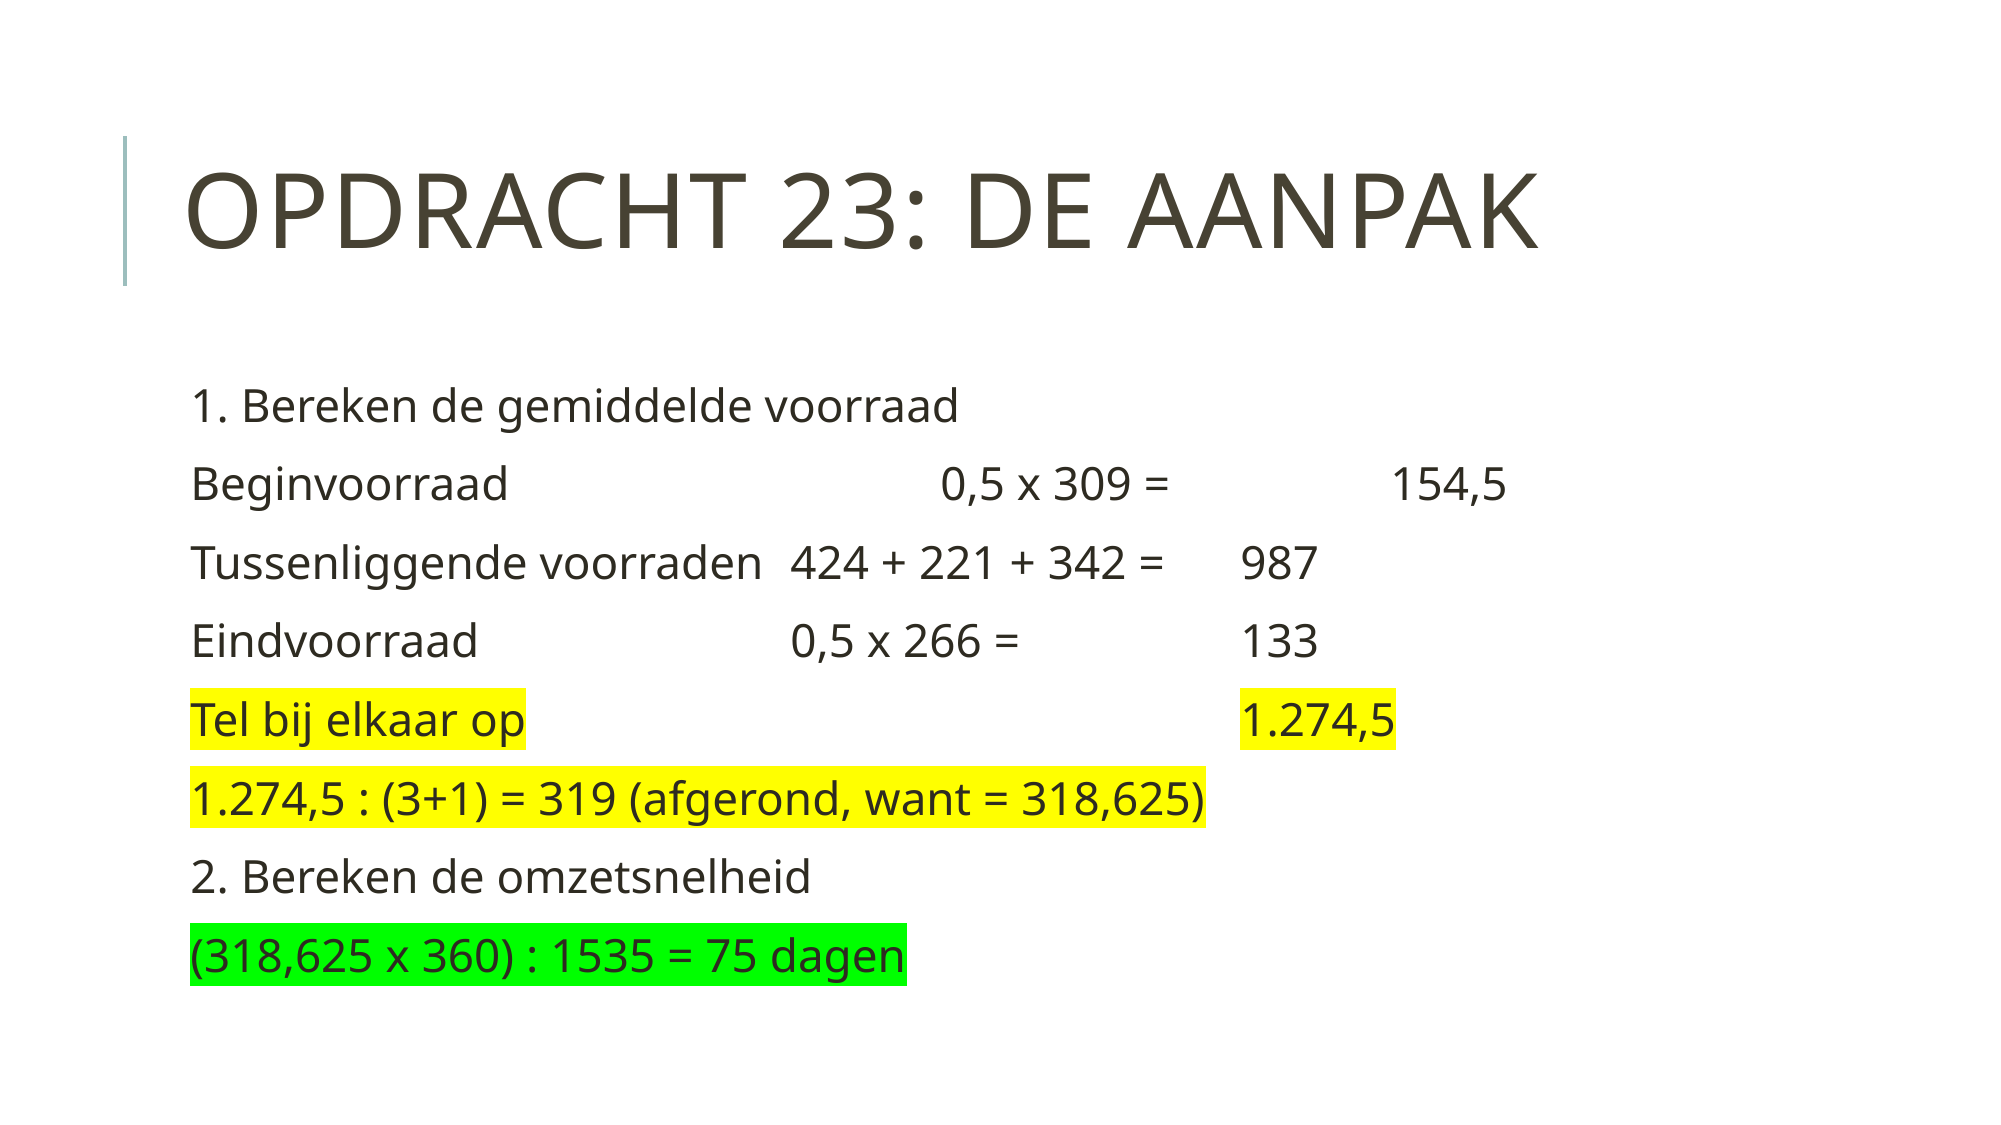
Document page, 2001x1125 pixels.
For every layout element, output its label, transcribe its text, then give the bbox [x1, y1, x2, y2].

list 1. Bereken de gemiddelde voorraad Beginvoorraad 0,5 x 309 = 154,5 Tussenliggende voorraden 424 + 221 + 342 = 987 Eindvoorraad 0,5 x 266 = 133 Tel bij elkaar op 1.274,5 1.274,5 : (3+1) = 319 (afgerond, want = 318,625) 2. Bereken de omzetsnelheid (318,625 x 360) : 1535 = 75 dagen [168, 375, 1763, 1035]
title Opdracht 23: de aanpak [168, 96, 1763, 342]
